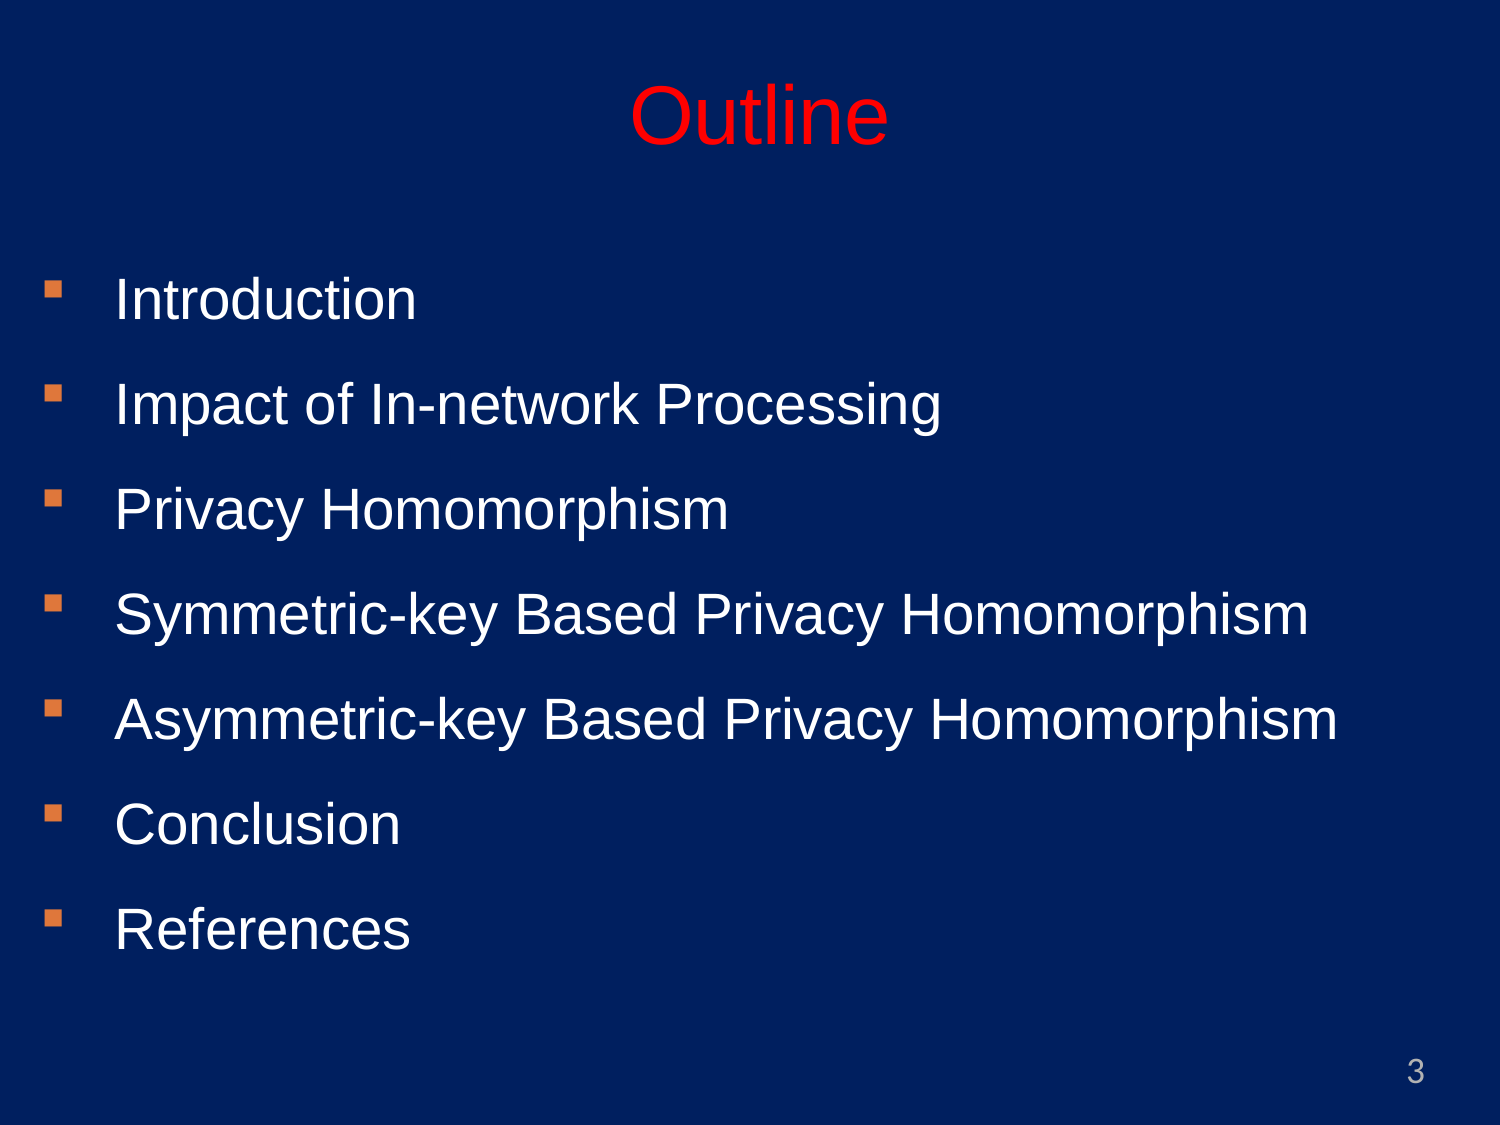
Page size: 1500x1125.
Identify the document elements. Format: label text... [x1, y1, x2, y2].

title Outline [44, 36, 1456, 250]
text_box Introduction Impact of In-network Processing Privacy Homomorphism Symmetric-key Based Privacy Homomorphism Asymmetric-key Based Privacy Homomorphism Conclusion References [37, 226, 1350, 962]
slide_number 3 [1080, 1046, 1425, 1103]
